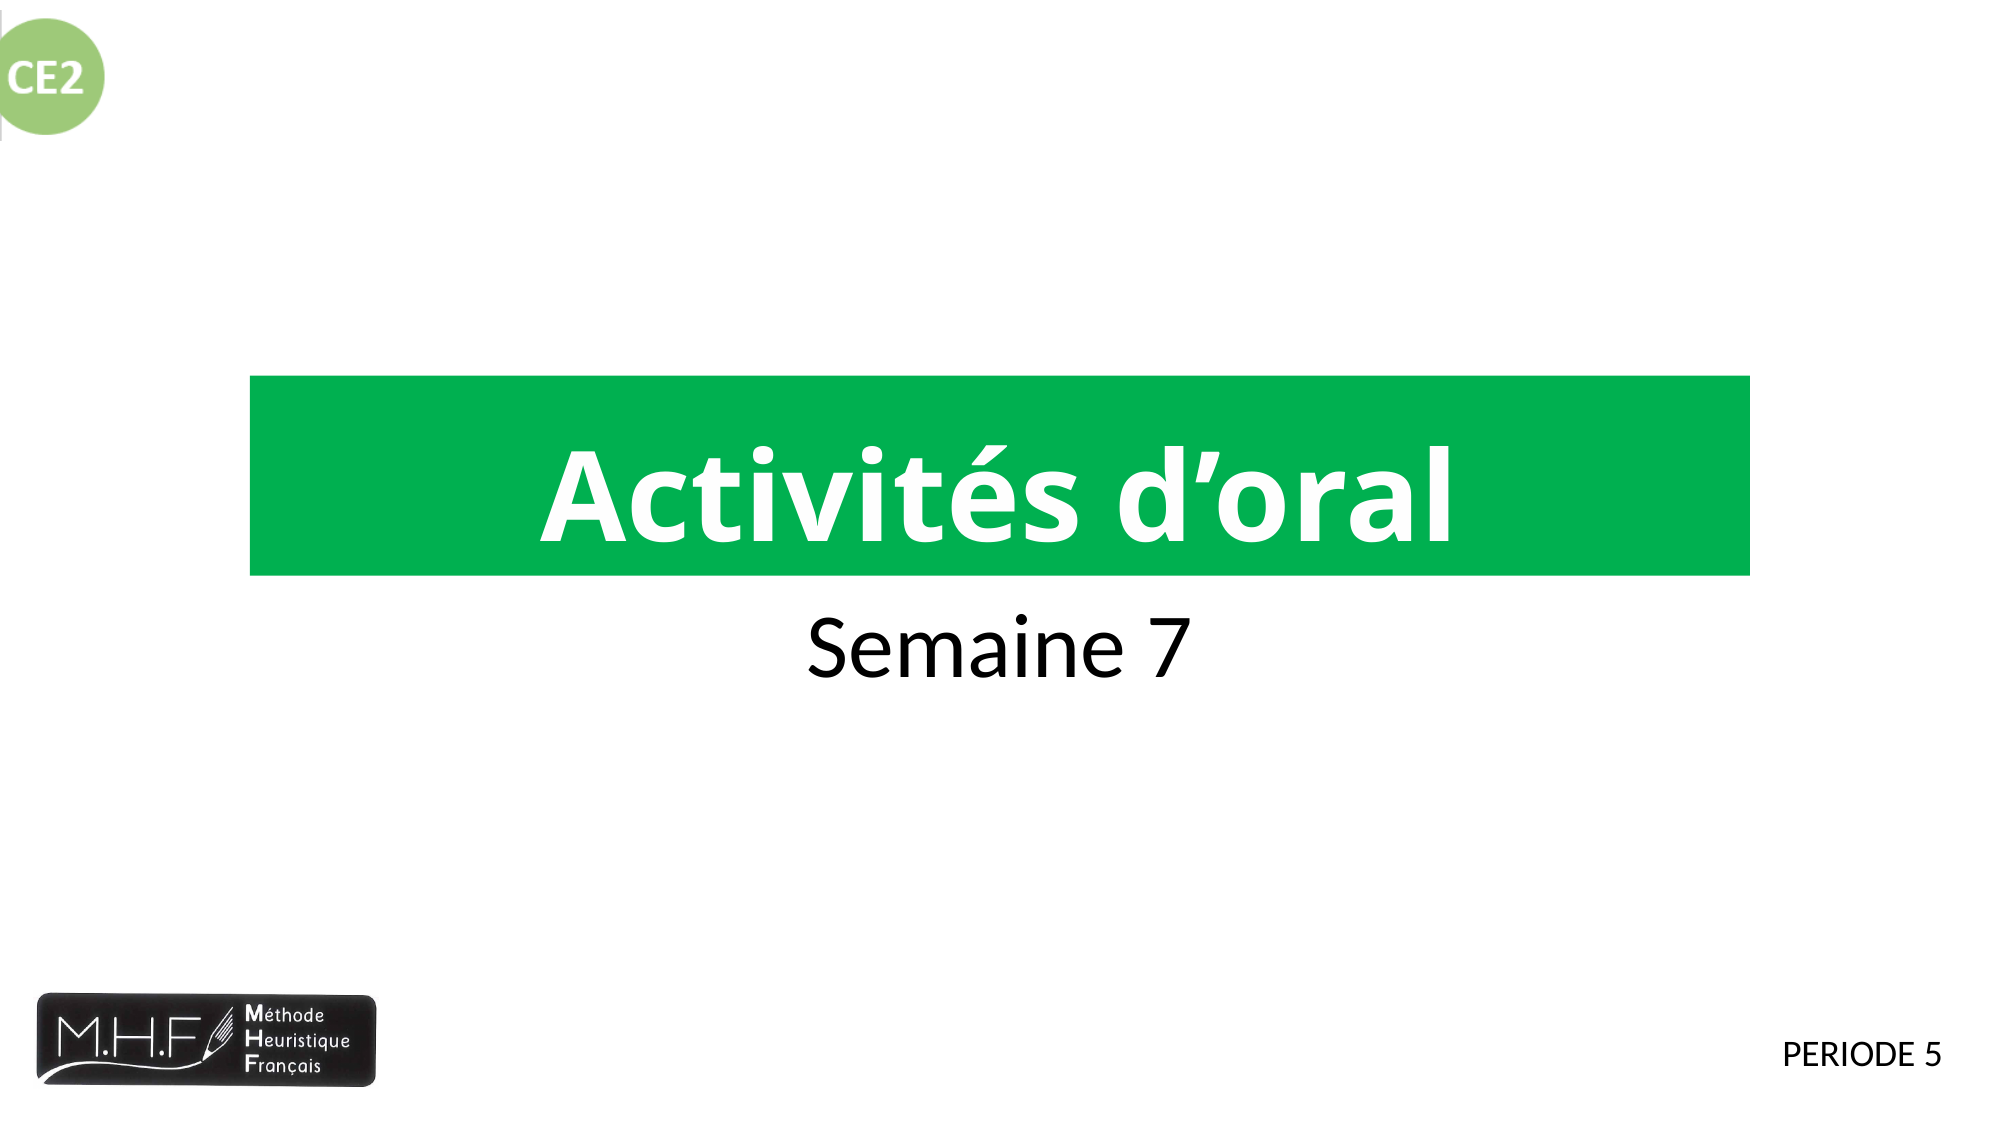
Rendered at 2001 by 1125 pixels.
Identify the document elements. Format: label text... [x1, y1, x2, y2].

picture [33, 990, 379, 1089]
picture [0, 10, 112, 141]
title Activités d’oral [249, 375, 1750, 576]
text_box PERIODE 5 [1362, 1021, 1967, 1082]
subtitle Semaine 7 [249, 590, 1750, 863]
